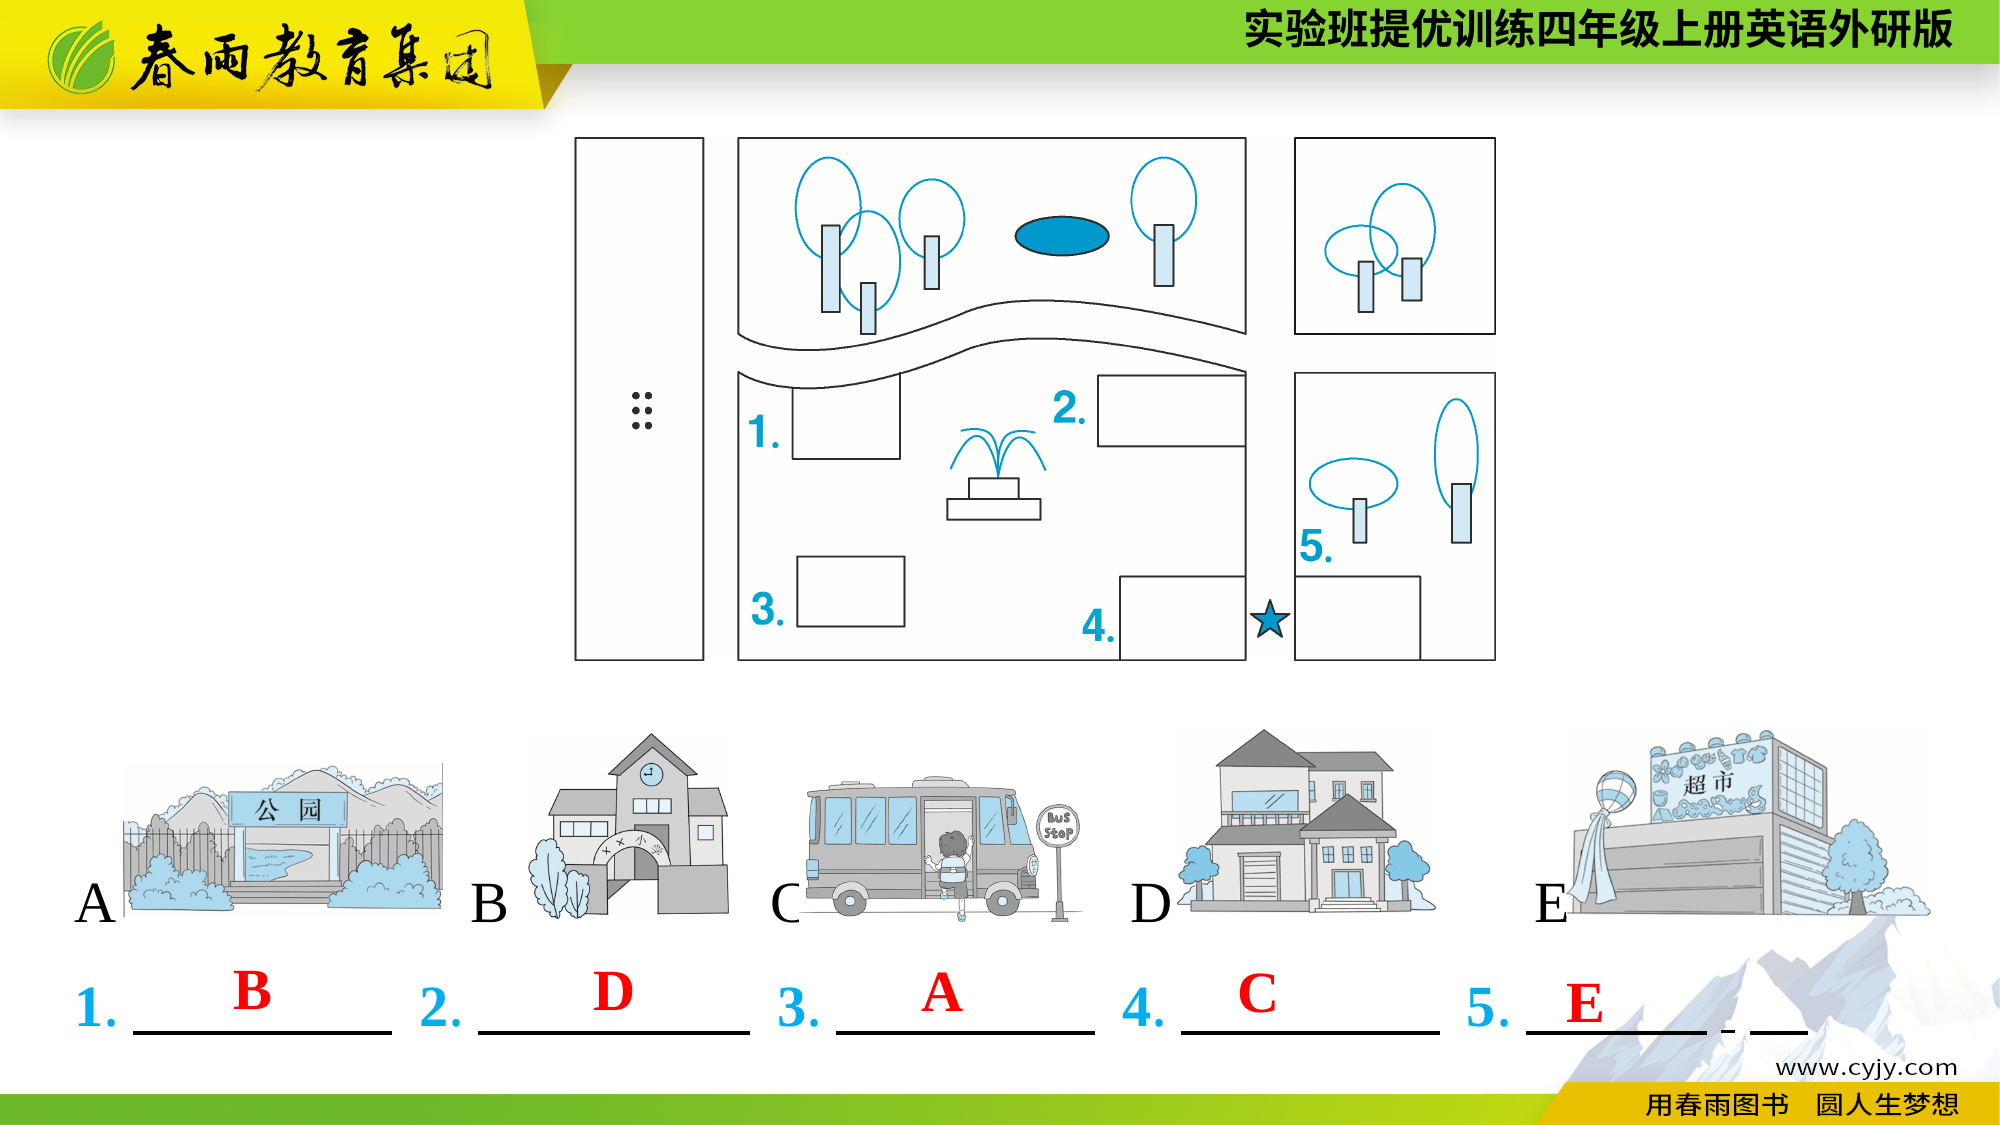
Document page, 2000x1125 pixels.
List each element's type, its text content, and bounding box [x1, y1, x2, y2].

text_box C [1222, 946, 1295, 1032]
picture [0, 0, 2000, 1125]
text_box A [906, 945, 979, 1031]
text_box B [218, 943, 287, 1029]
text_box D [579, 944, 651, 1030]
list A B C D E 1. 2. 3. 4. 5. . [59, 821, 1944, 1125]
text_box E [1552, 921, 1621, 1042]
